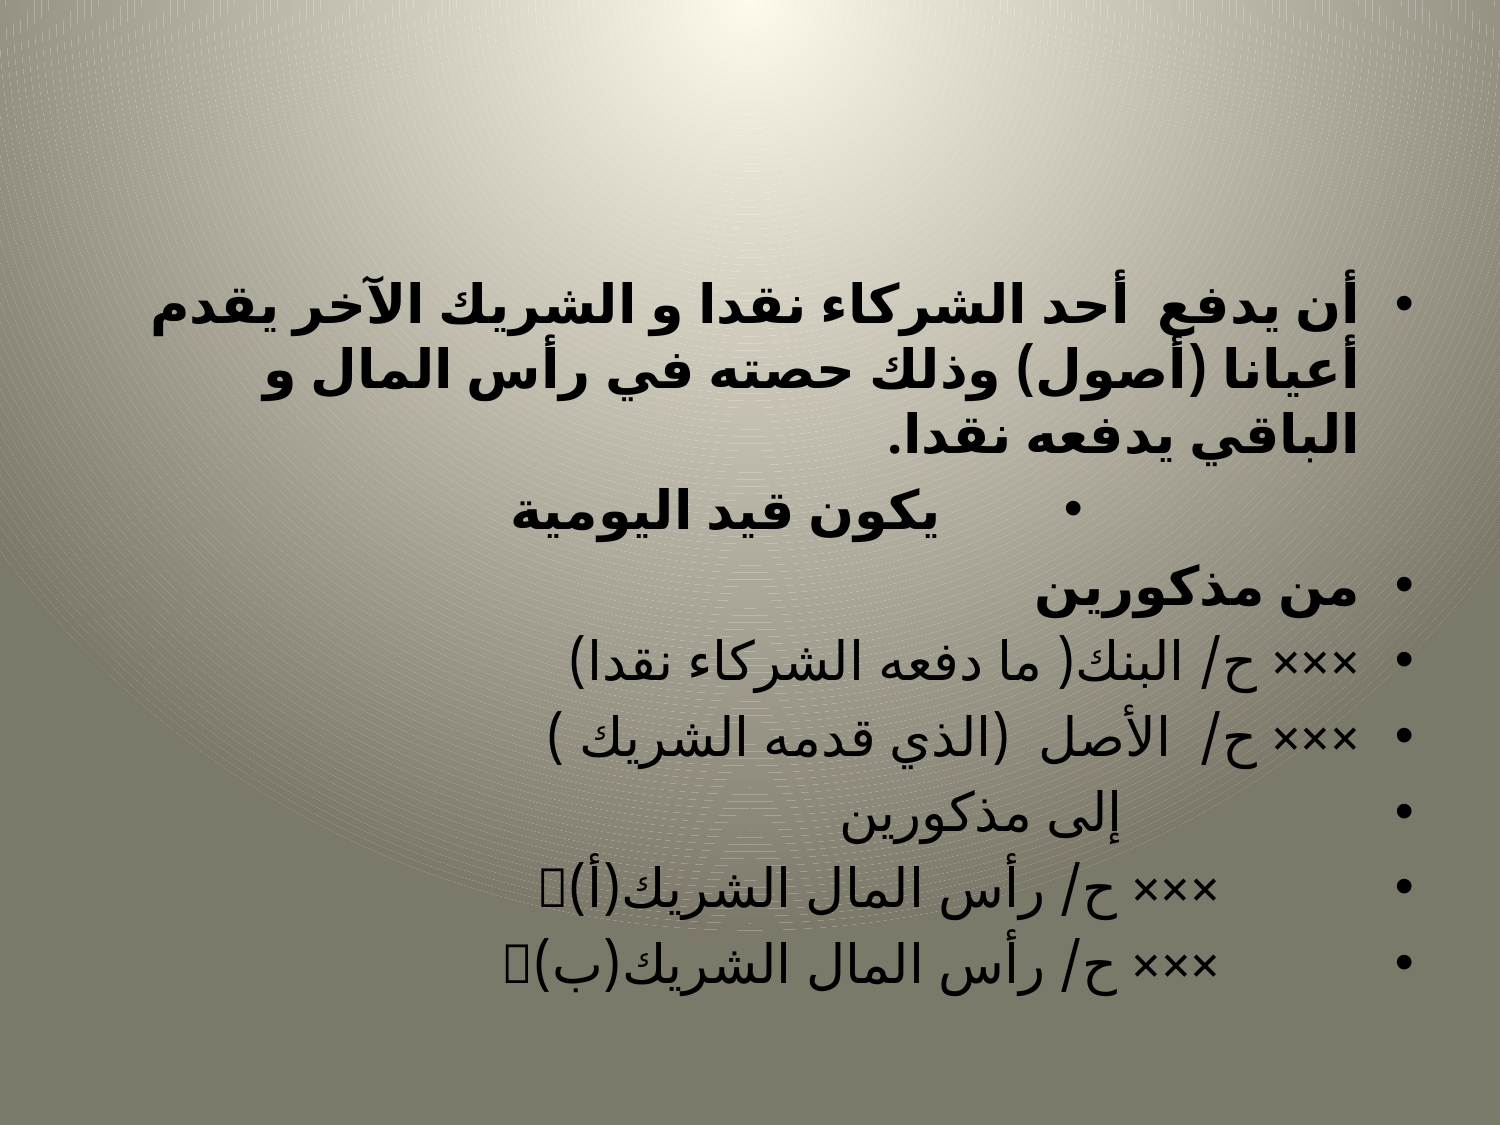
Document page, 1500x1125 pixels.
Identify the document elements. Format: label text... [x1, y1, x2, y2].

list أن يدفع أحد الشركاء نقدا و الشريك الآخر يقدم أعيانا (أصول) وذلك حصته في رأس المال و الباقي يدفعه نقدا. يكون قيد اليومية من مذكورين ××× ح/ البنك( ما دفعه الشركاء نقدا) ××× ح/ الأصل (الذي قدمه الشريك ) إلى مذكورين ××× ح/ رأس المال الشريك(أ) ××× ح/ رأس المال الشريك(ب) [75, 262, 1425, 1005]
